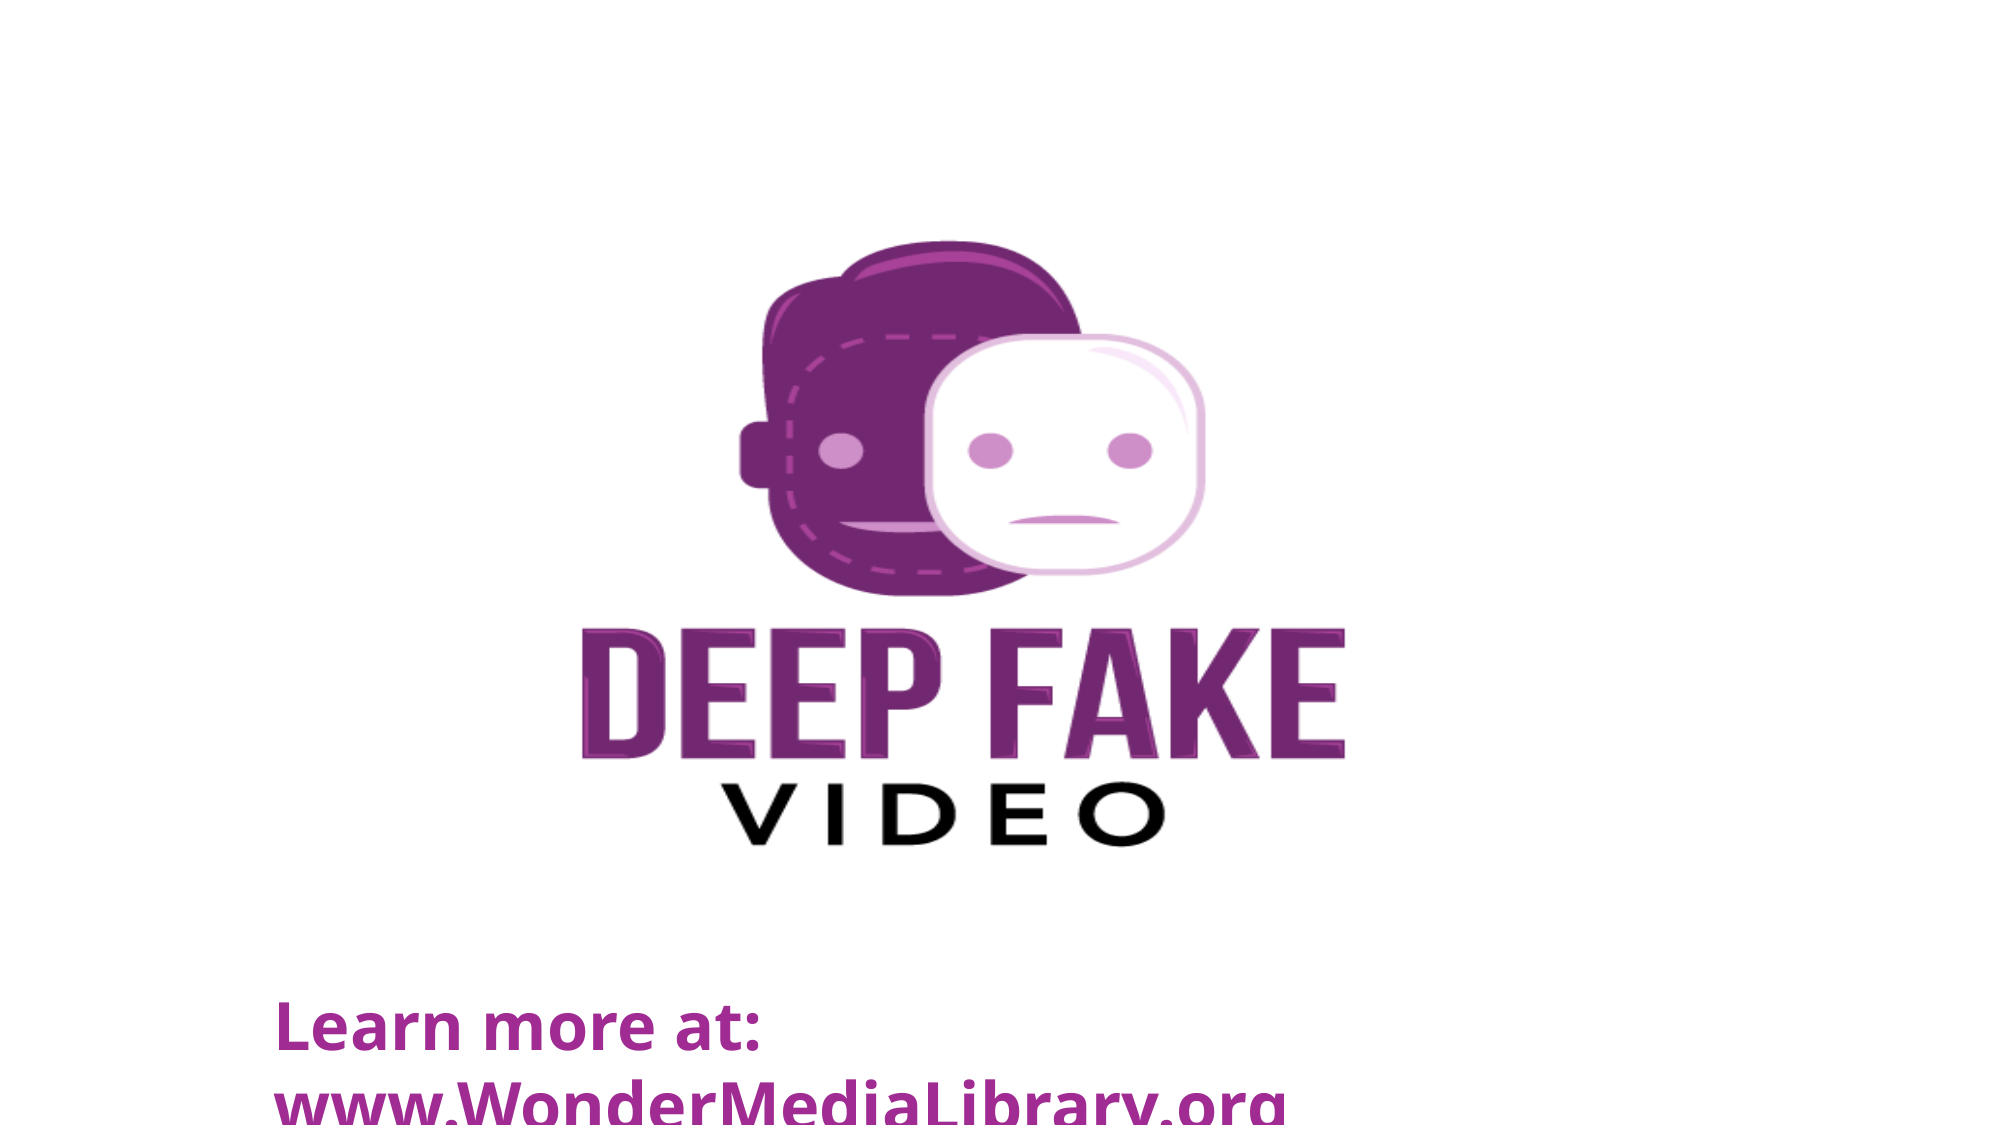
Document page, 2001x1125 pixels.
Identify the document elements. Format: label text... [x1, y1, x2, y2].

text_box Learn more at: www.WonderMediaLibrary.org [258, 976, 1714, 1125]
picture [190, 176, 1738, 911]
